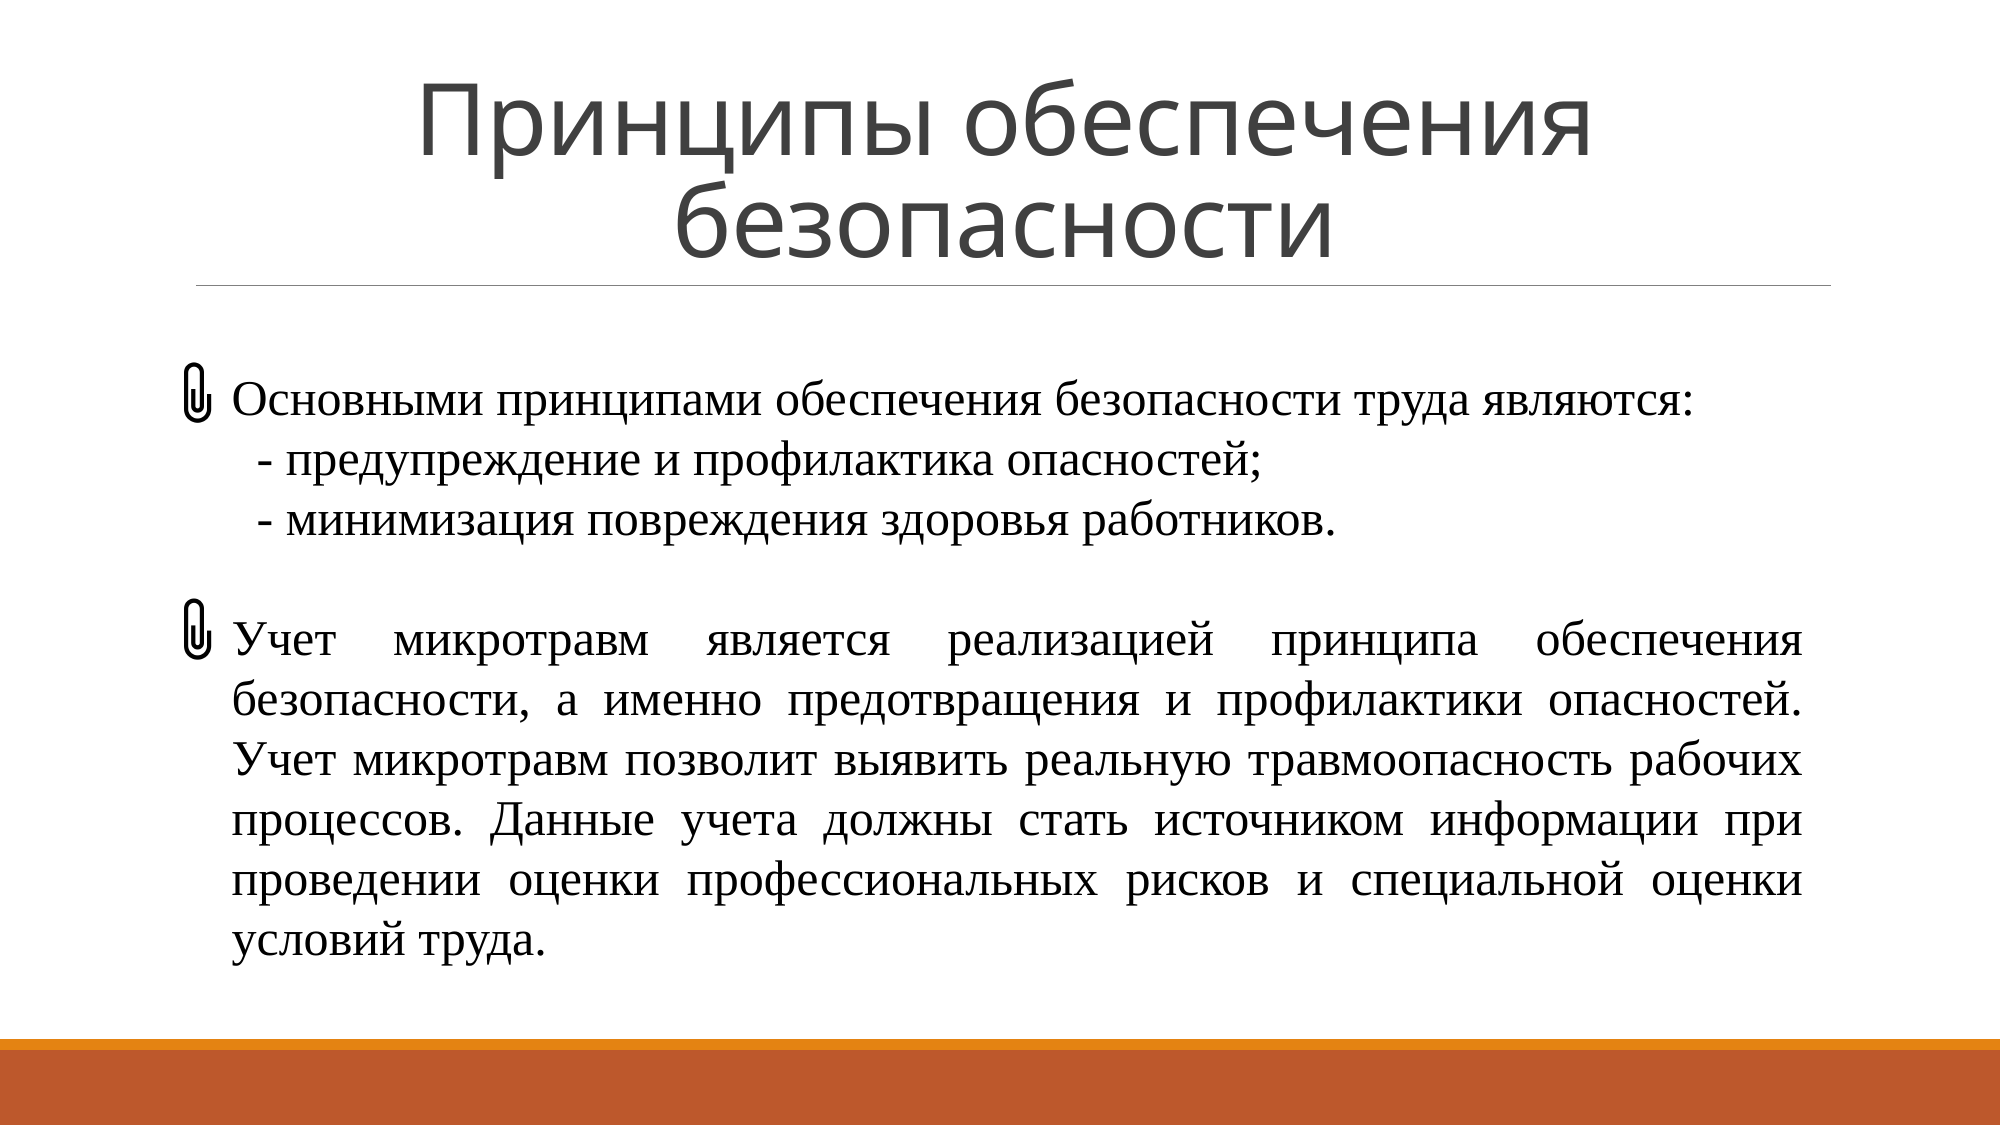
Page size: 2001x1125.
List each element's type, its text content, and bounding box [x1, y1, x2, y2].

picture [162, 594, 233, 664]
title Принципы обеспечения безопасности [180, 47, 1830, 285]
list Основными принципами обеспечения безопасности труда являются: - предупреждение и профилактика опасностей; - минимизация повреждения здоровья работников. Учет микротравм является реализацией принципа обеспечения безопасности, а именно предотвращения и профилактики опасностей. Учет микротравм позволит выявить реальную травмоопасность рабочих процессов. Данные учета должны стать источником информации при проведении оценки профессиональных рисков и специальной оценки условий труда. [231, 358, 1804, 1044]
picture [162, 357, 233, 428]
